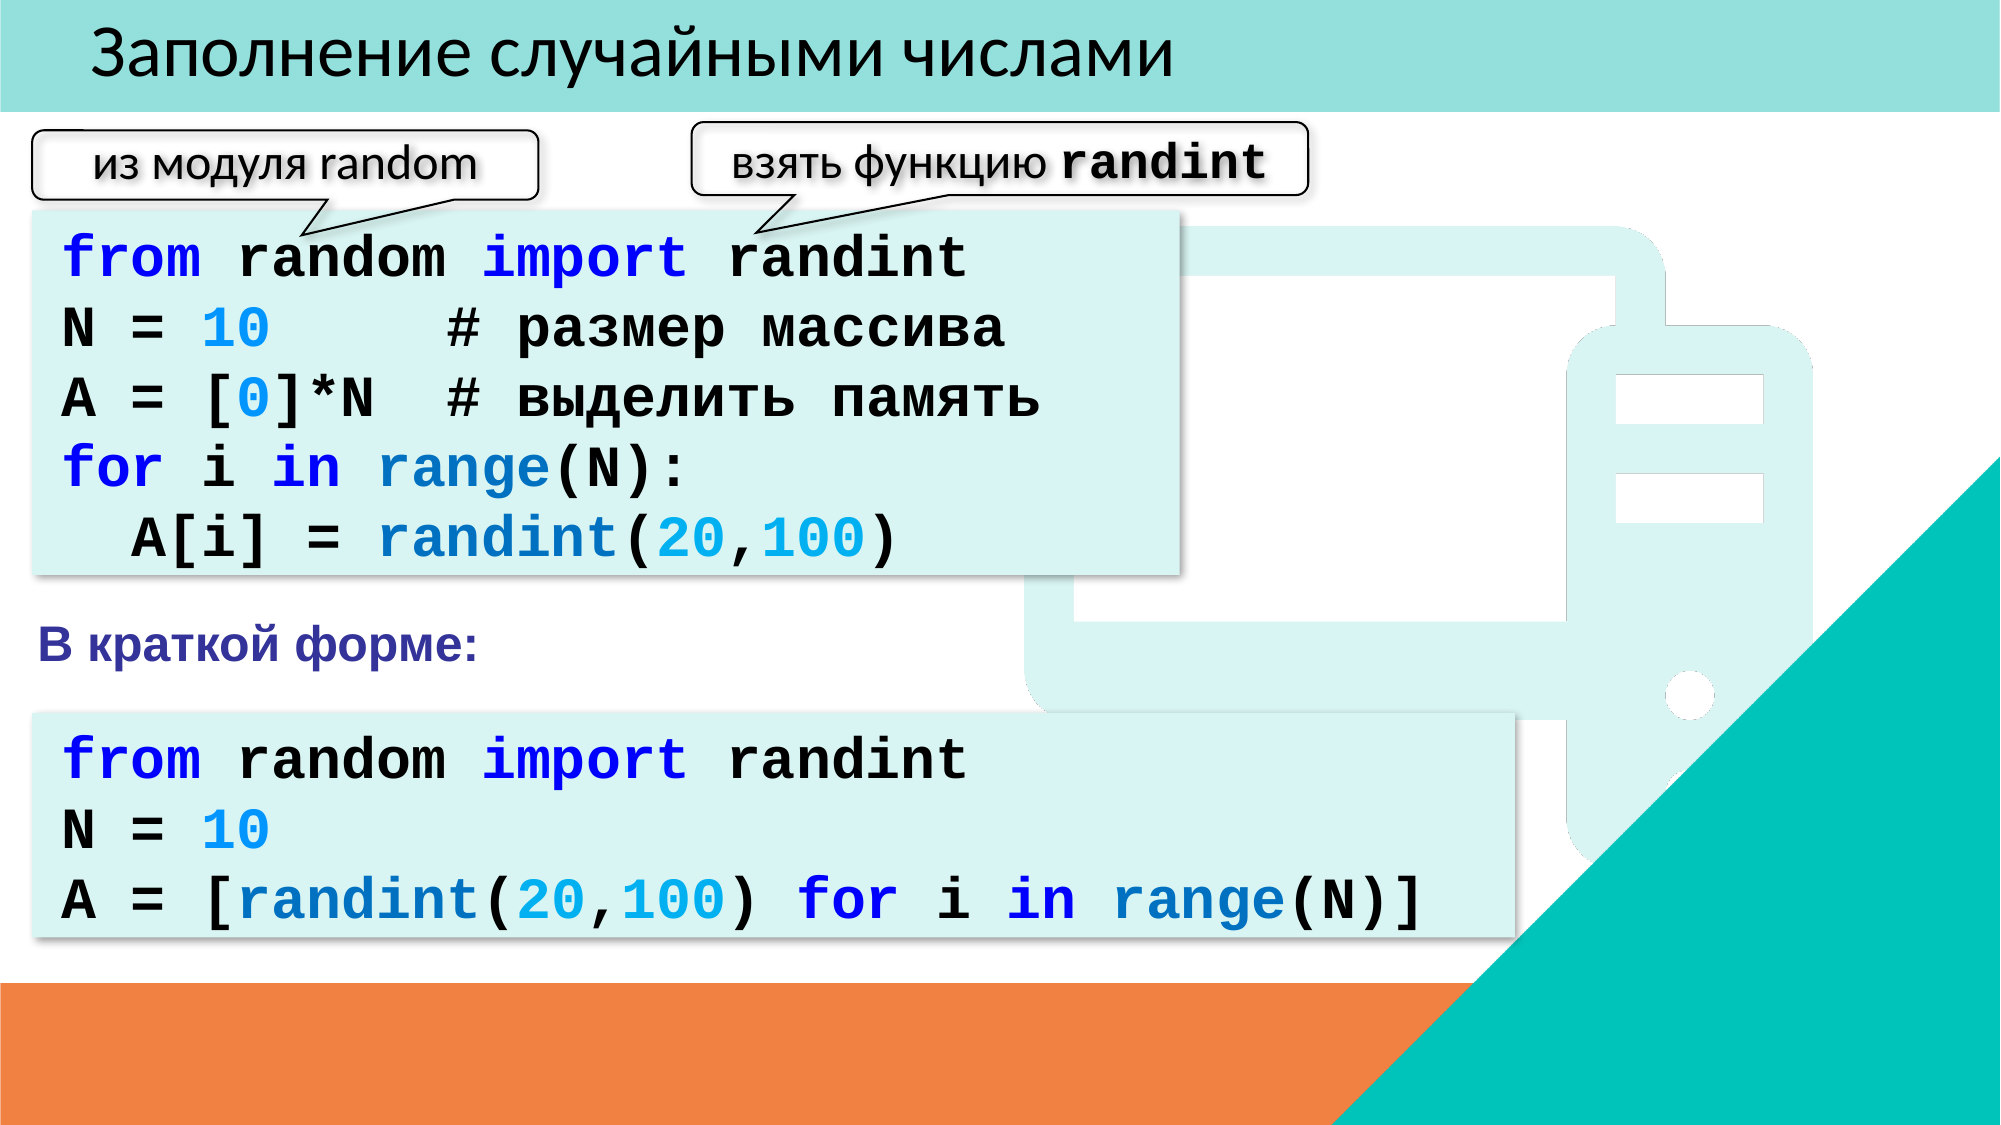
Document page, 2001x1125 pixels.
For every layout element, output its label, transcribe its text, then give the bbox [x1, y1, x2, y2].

picture [0, 226, 2000, 1125]
text_box В краткой форме: [22, 603, 495, 679]
text_box from random import randint N = 10 # размер массива A = [0]*N # выделить память for i in range(N): A[i] = randint(20,100) [32, 210, 1180, 575]
text_box from random import randint N = 10 A = [randint(20,100) for i in range(N)] [32, 712, 1329, 938]
text_box из модуля random [32, 130, 539, 236]
text_box взять функцию randint [691, 122, 1309, 233]
text_box [50, 112, 1425, 127]
picture [0, 0, 2000, 112]
